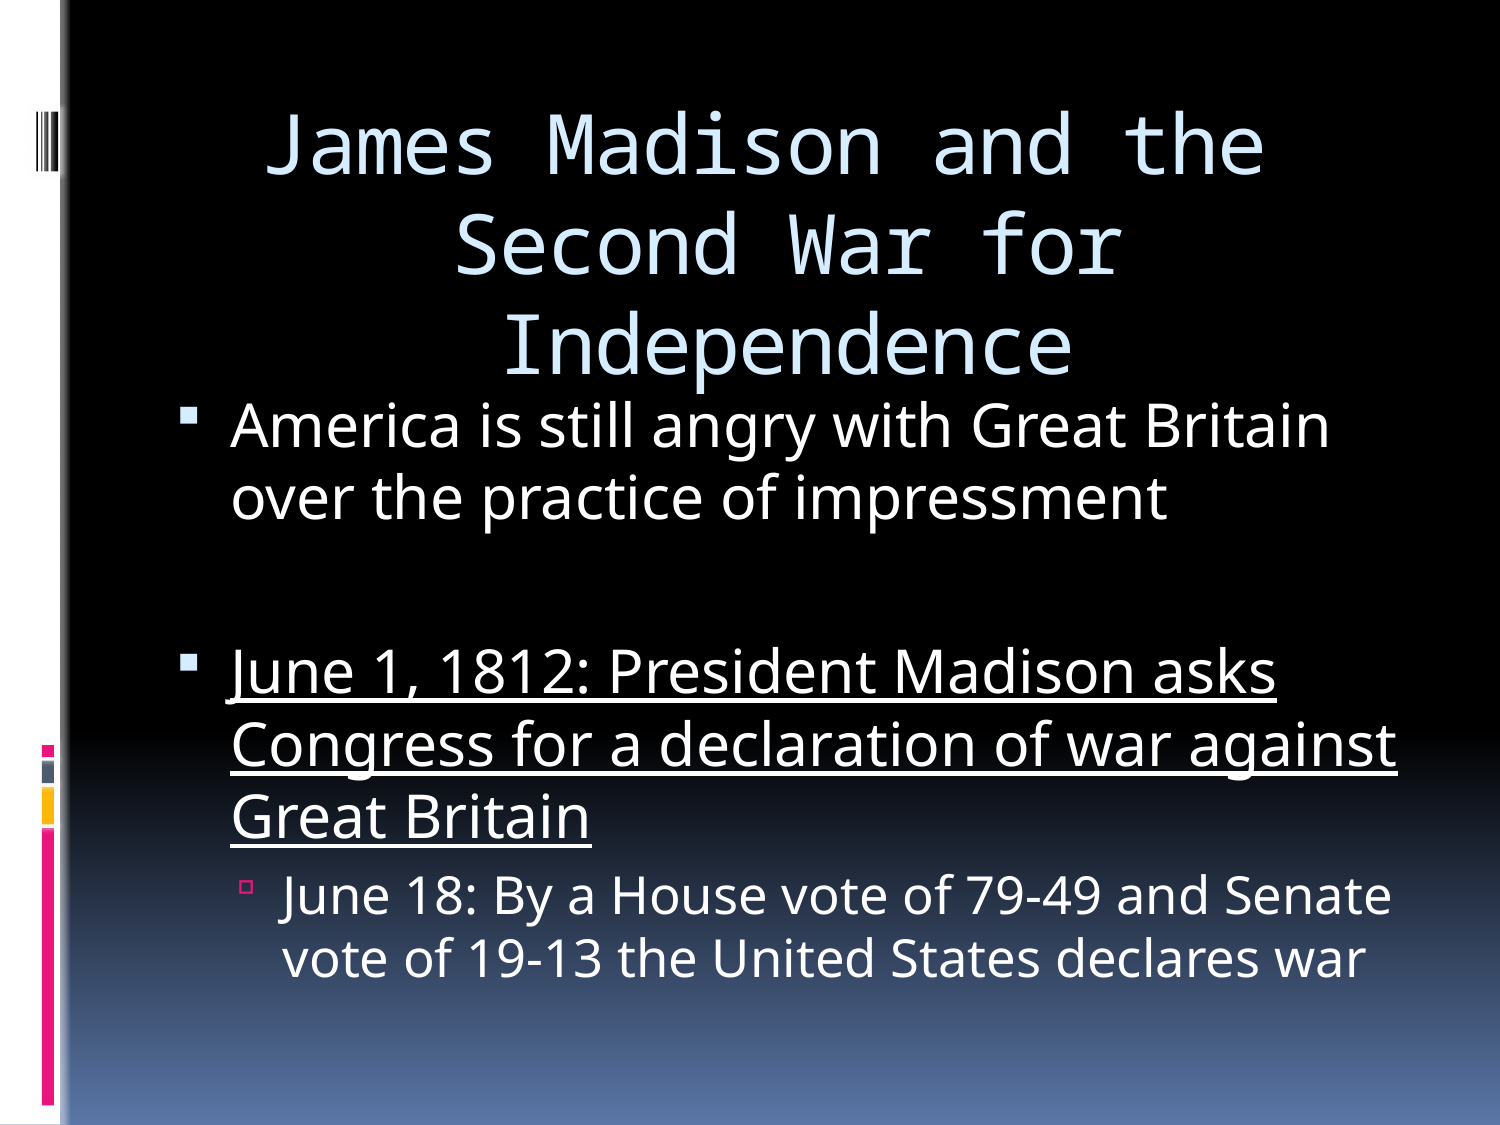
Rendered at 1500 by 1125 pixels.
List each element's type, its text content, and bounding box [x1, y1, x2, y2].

list America is still angry with Great Britain over the practice of impressment June 1, 1812: President Madison asks Congress for a declaration of war against Great Britain June 18: By a House vote of 79-49 and Senate vote of 19-13 the United States declares war [150, 292, 1425, 1043]
title James Madison and the Second War for Independence [150, 83, 1425, 234]
